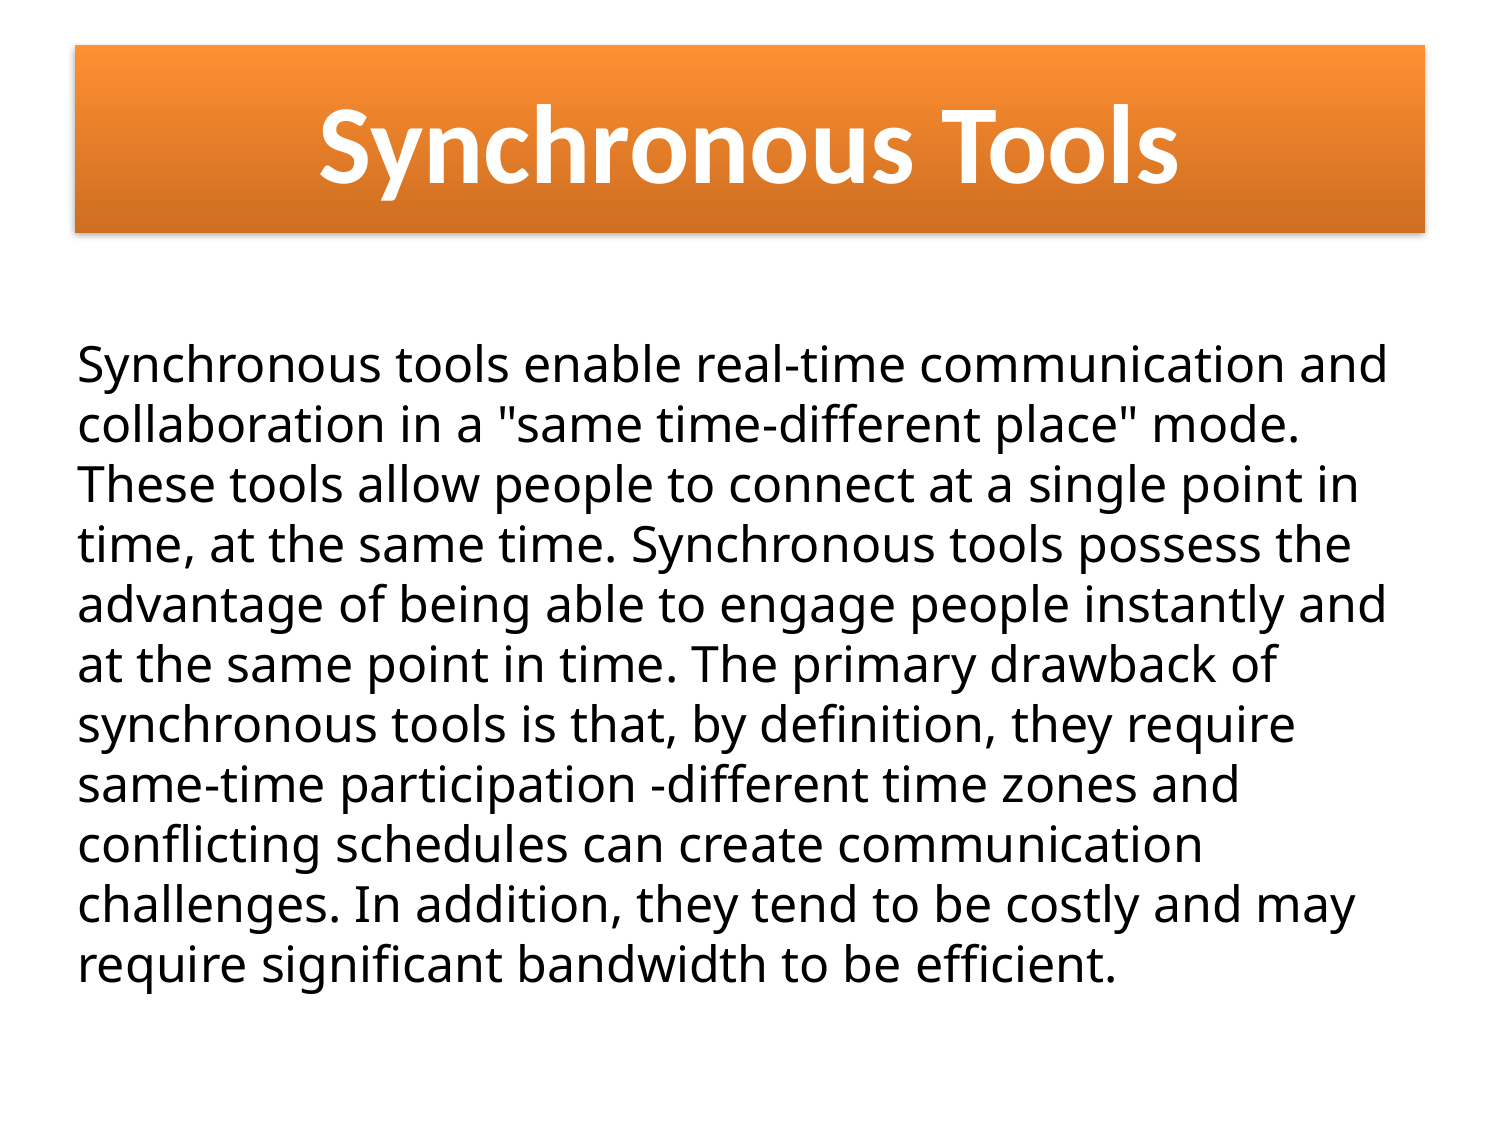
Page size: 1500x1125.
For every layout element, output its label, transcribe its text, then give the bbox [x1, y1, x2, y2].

text_box Synchronous tools enable real-time communication and collaboration in a "same time-different place" mode. These tools allow people to connect at a single point in time, at the same time. Synchronous tools possess the advantage of being able to engage people instantly and at the same point in time. The primary drawback of synchronous tools is that, by definition, they require same-time participation -different time zones and conflicting schedules can create communication challenges. In addition, they tend to be costly and may require significant bandwidth to be efficient. [62, 324, 1438, 1060]
title Synchronous Tools [75, 45, 1425, 233]
